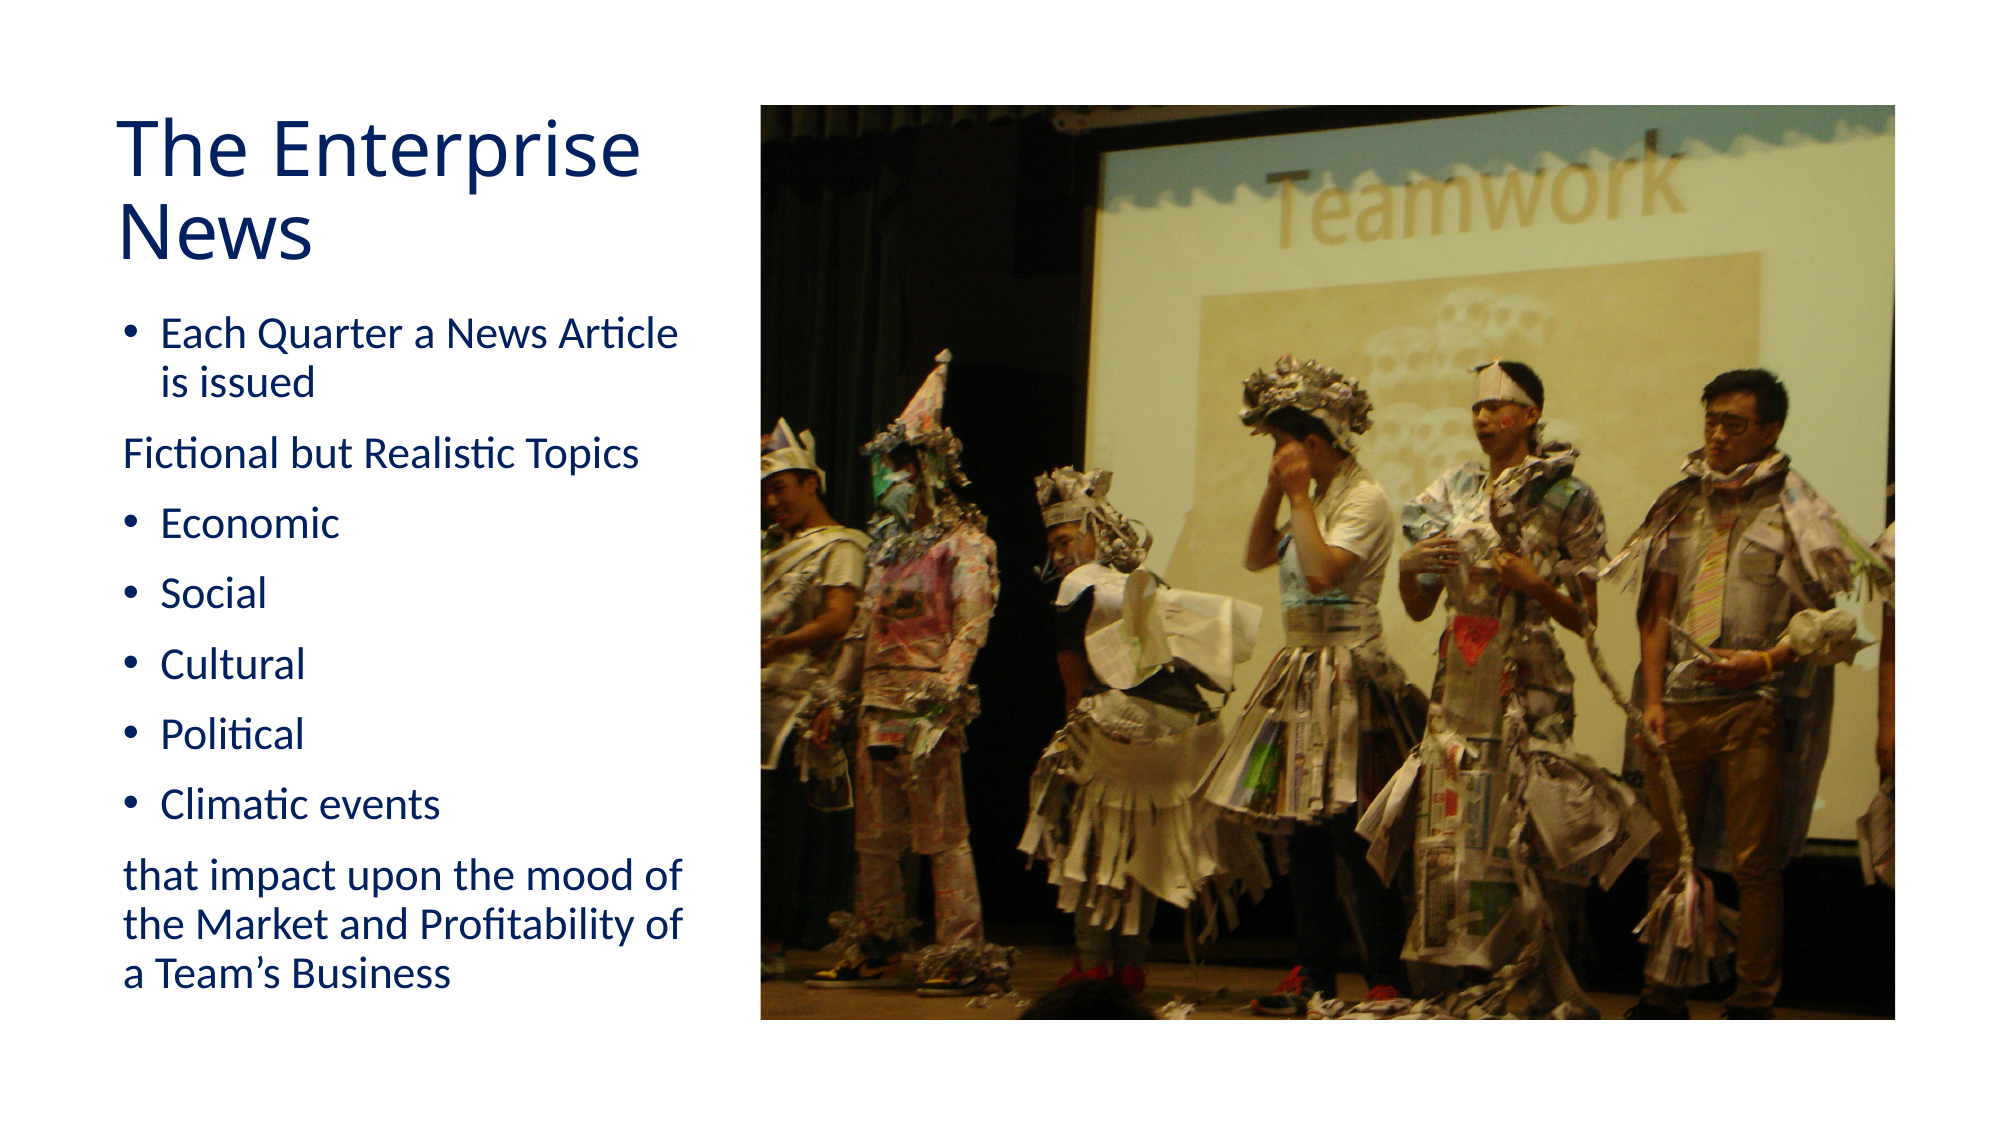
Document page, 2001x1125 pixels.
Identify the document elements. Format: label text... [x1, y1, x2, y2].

title The Enterprise News [101, 79, 704, 307]
picture [760, 104, 1896, 1020]
list Each Quarter a News Article is issued Fictional but Realistic Topics Economic Social Cultural Political Climatic events that impact upon the mood of the Market and Profitability of a Team’s Business [108, 301, 710, 1032]
